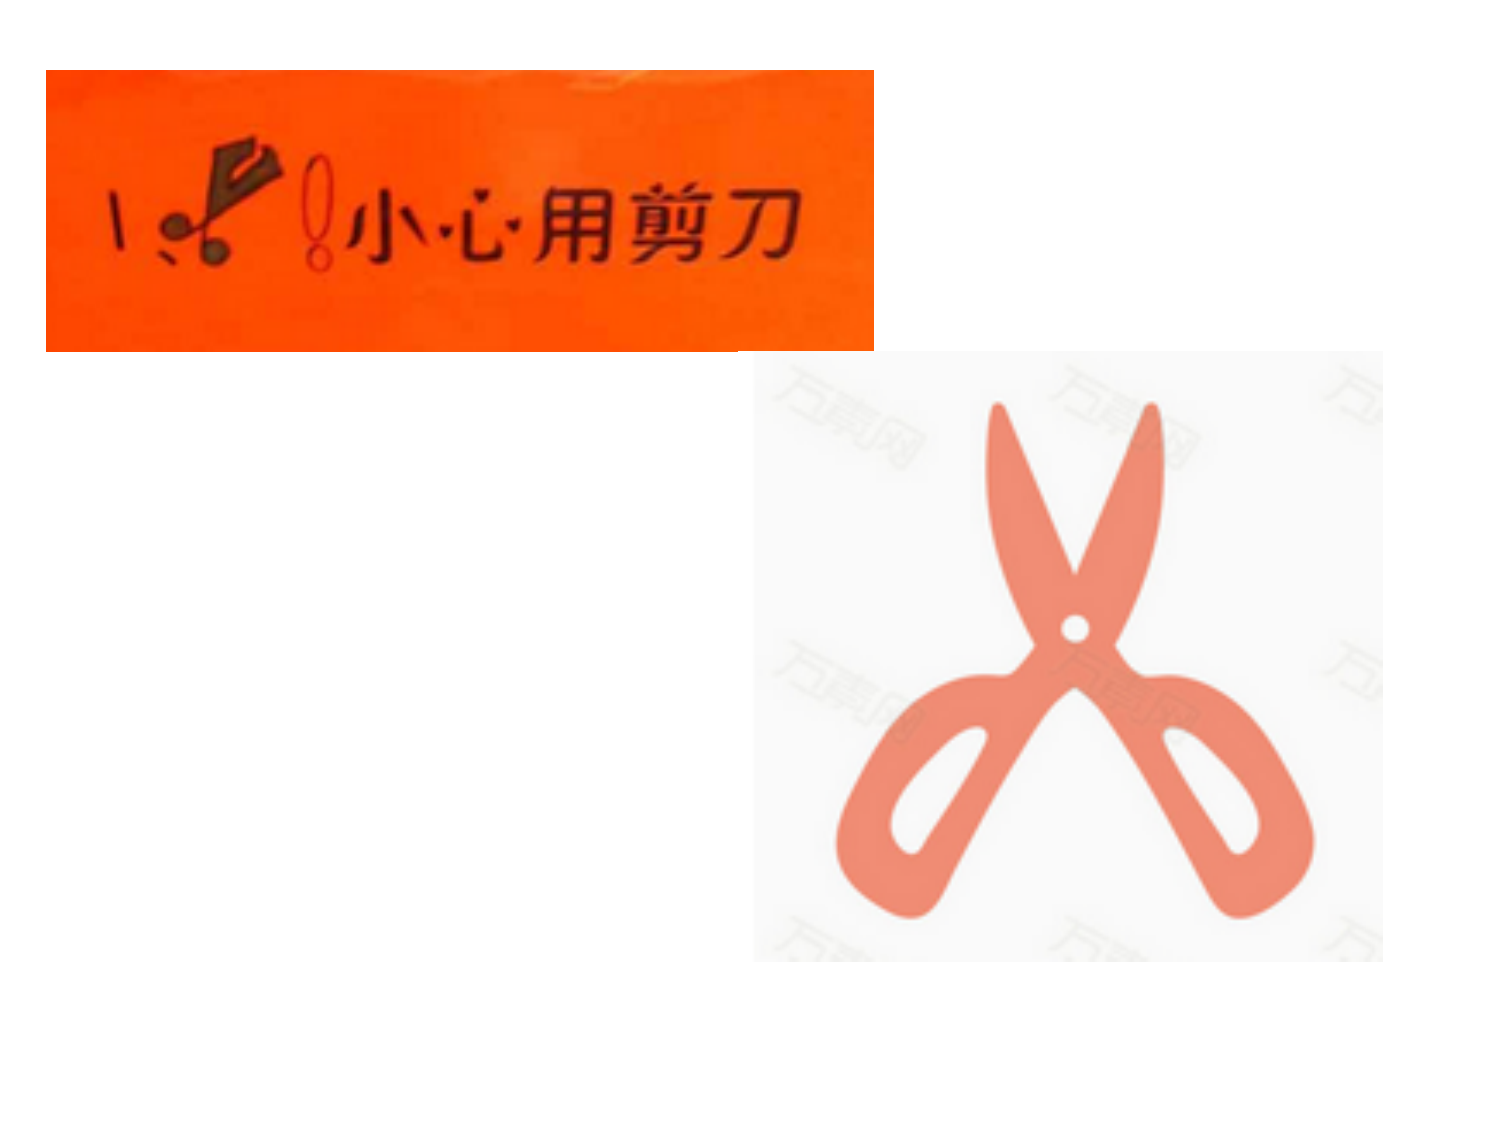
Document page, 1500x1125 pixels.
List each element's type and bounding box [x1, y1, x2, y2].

list [46, 70, 874, 352]
picture [737, 351, 1383, 962]
